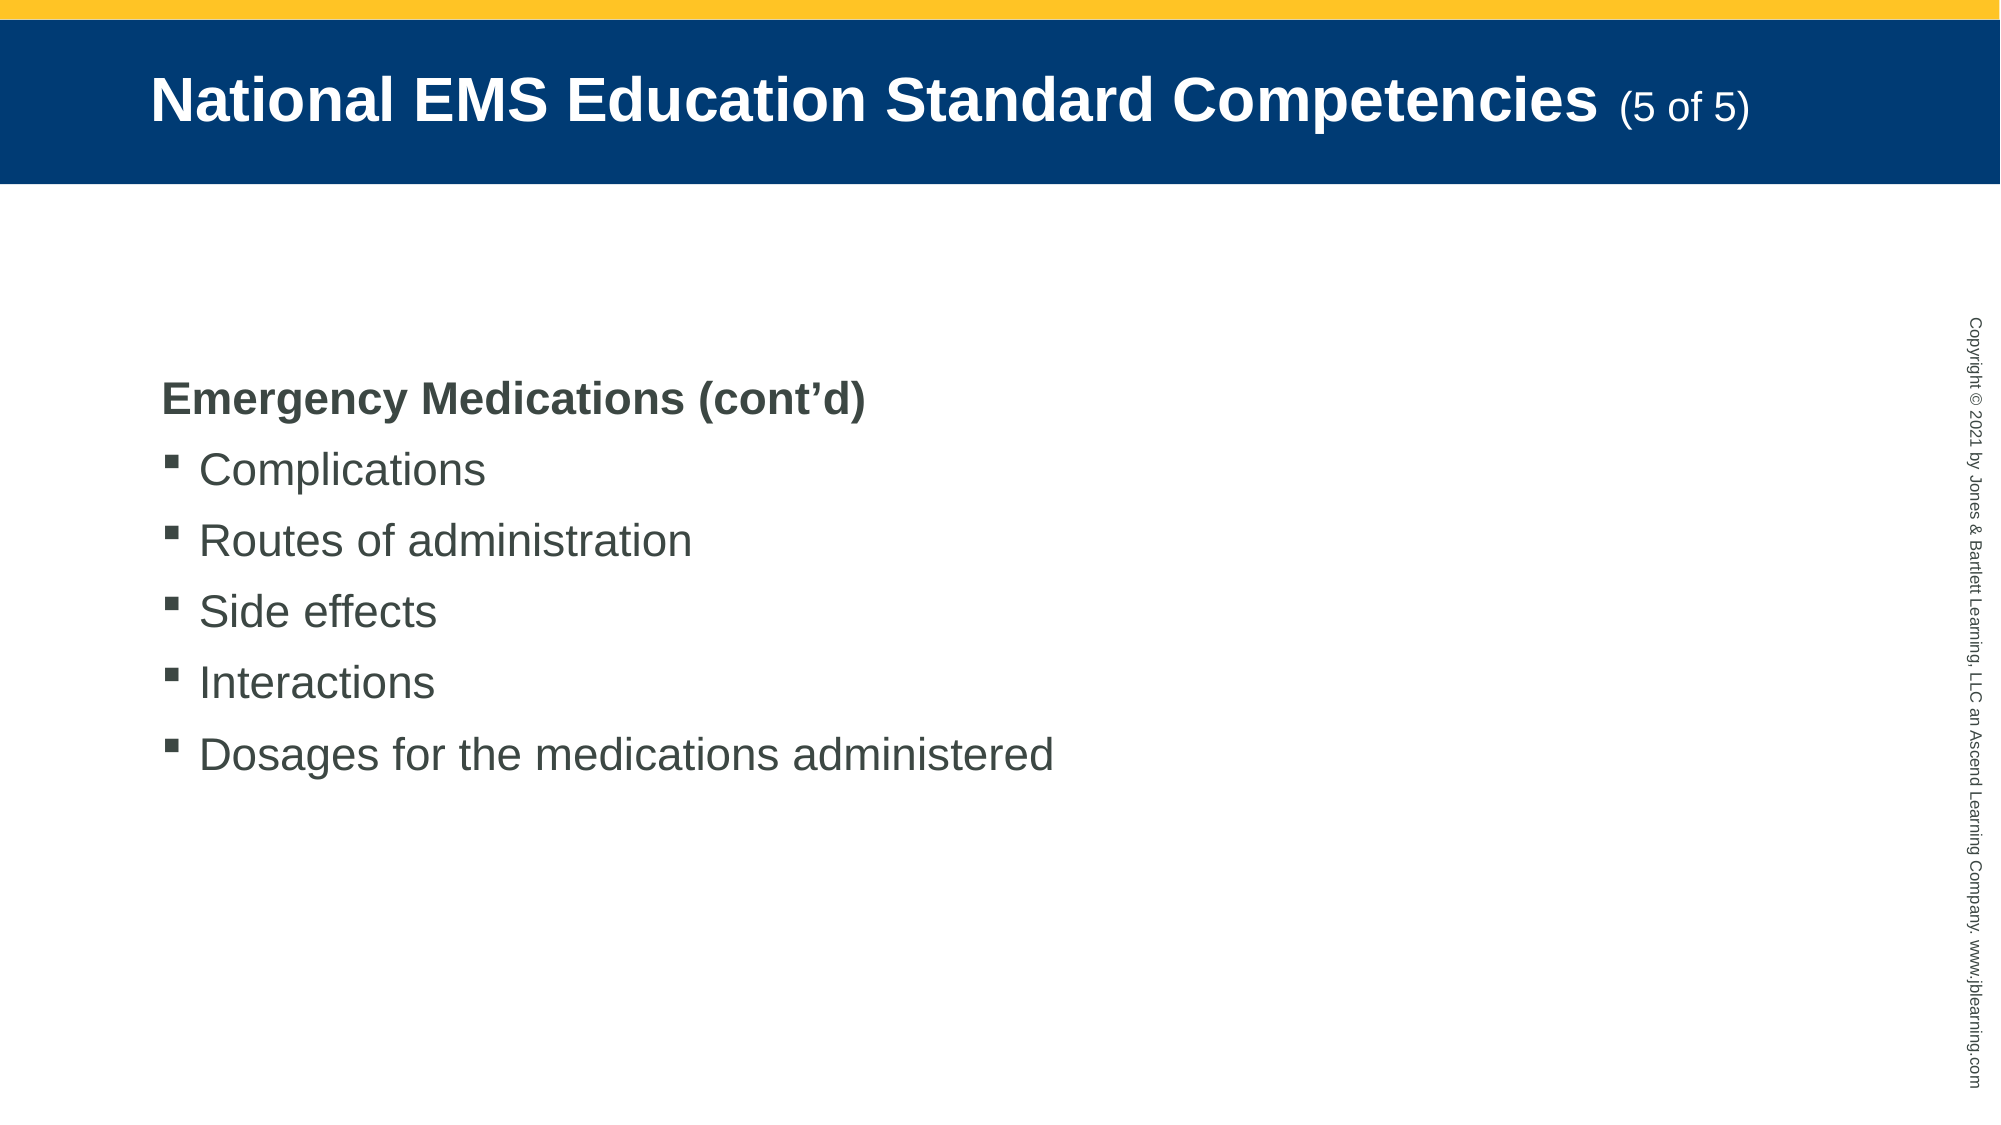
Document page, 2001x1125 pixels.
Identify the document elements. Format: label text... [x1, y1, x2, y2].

list Emergency Medications (cont’d) Complications Routes of administration Side effects Interactions Dosages for the medications administered [146, 361, 1859, 1016]
title National EMS Education Standard Competencies (5 of 5) [0, 19, 2000, 185]
